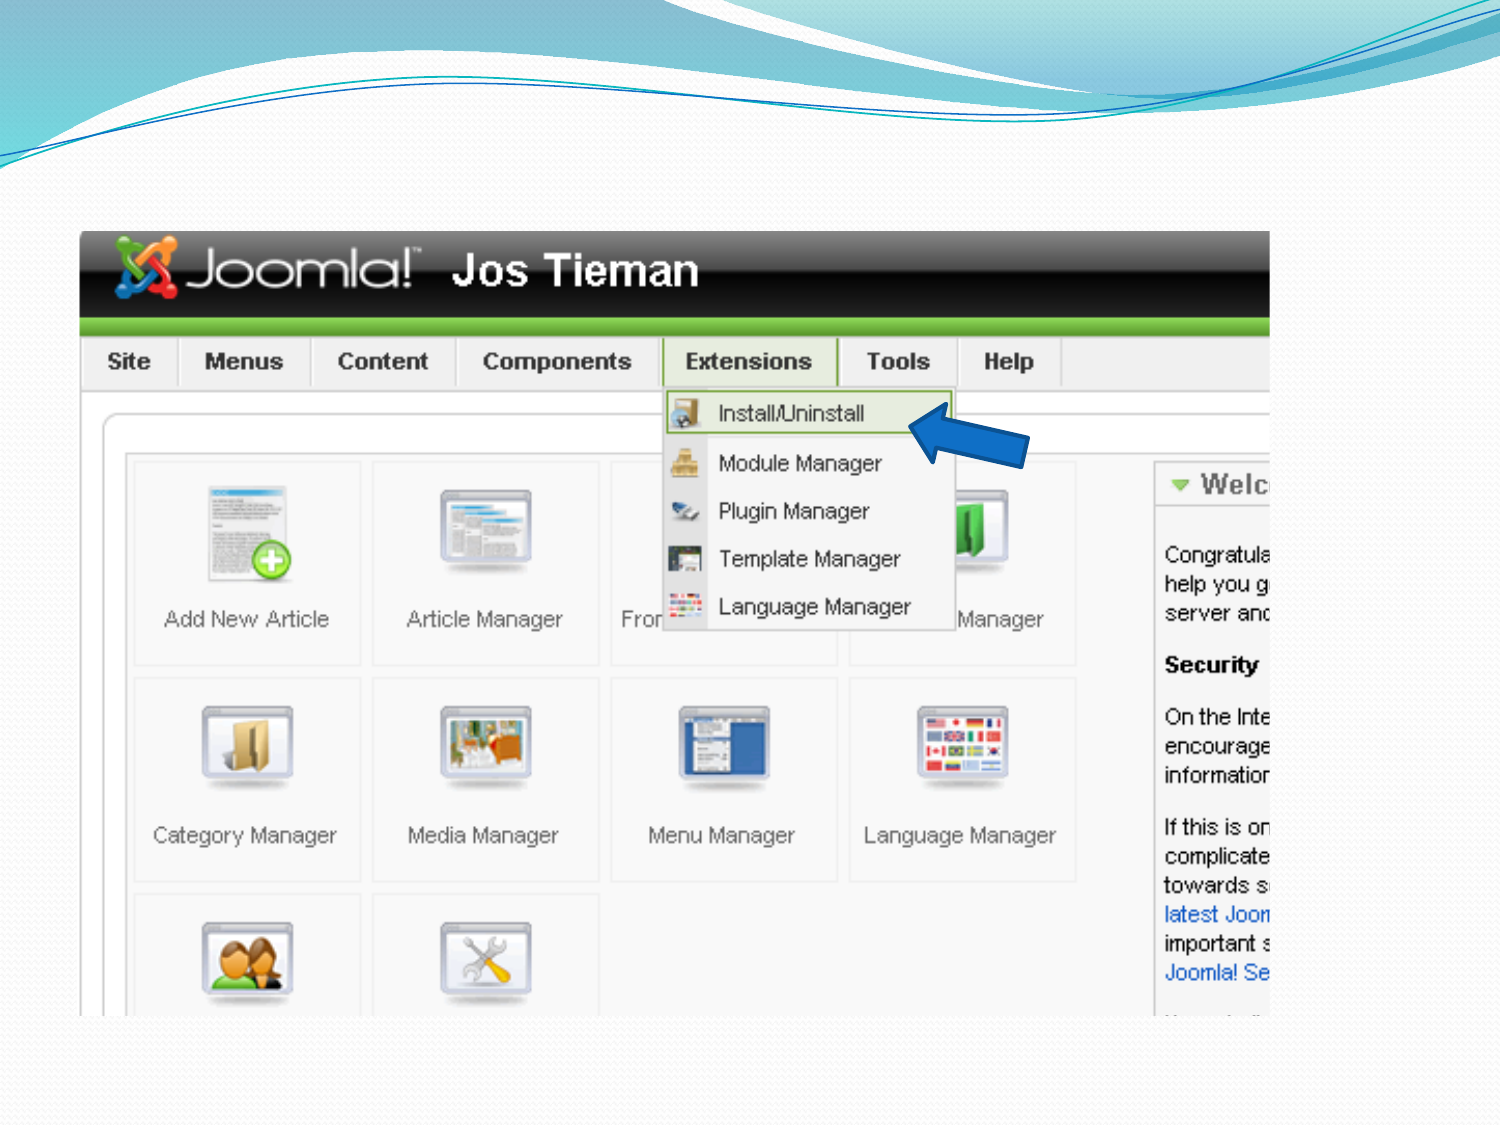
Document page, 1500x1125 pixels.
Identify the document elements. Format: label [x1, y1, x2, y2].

picture [76, 231, 1270, 1016]
text_box [0, 0, 1500, 74]
